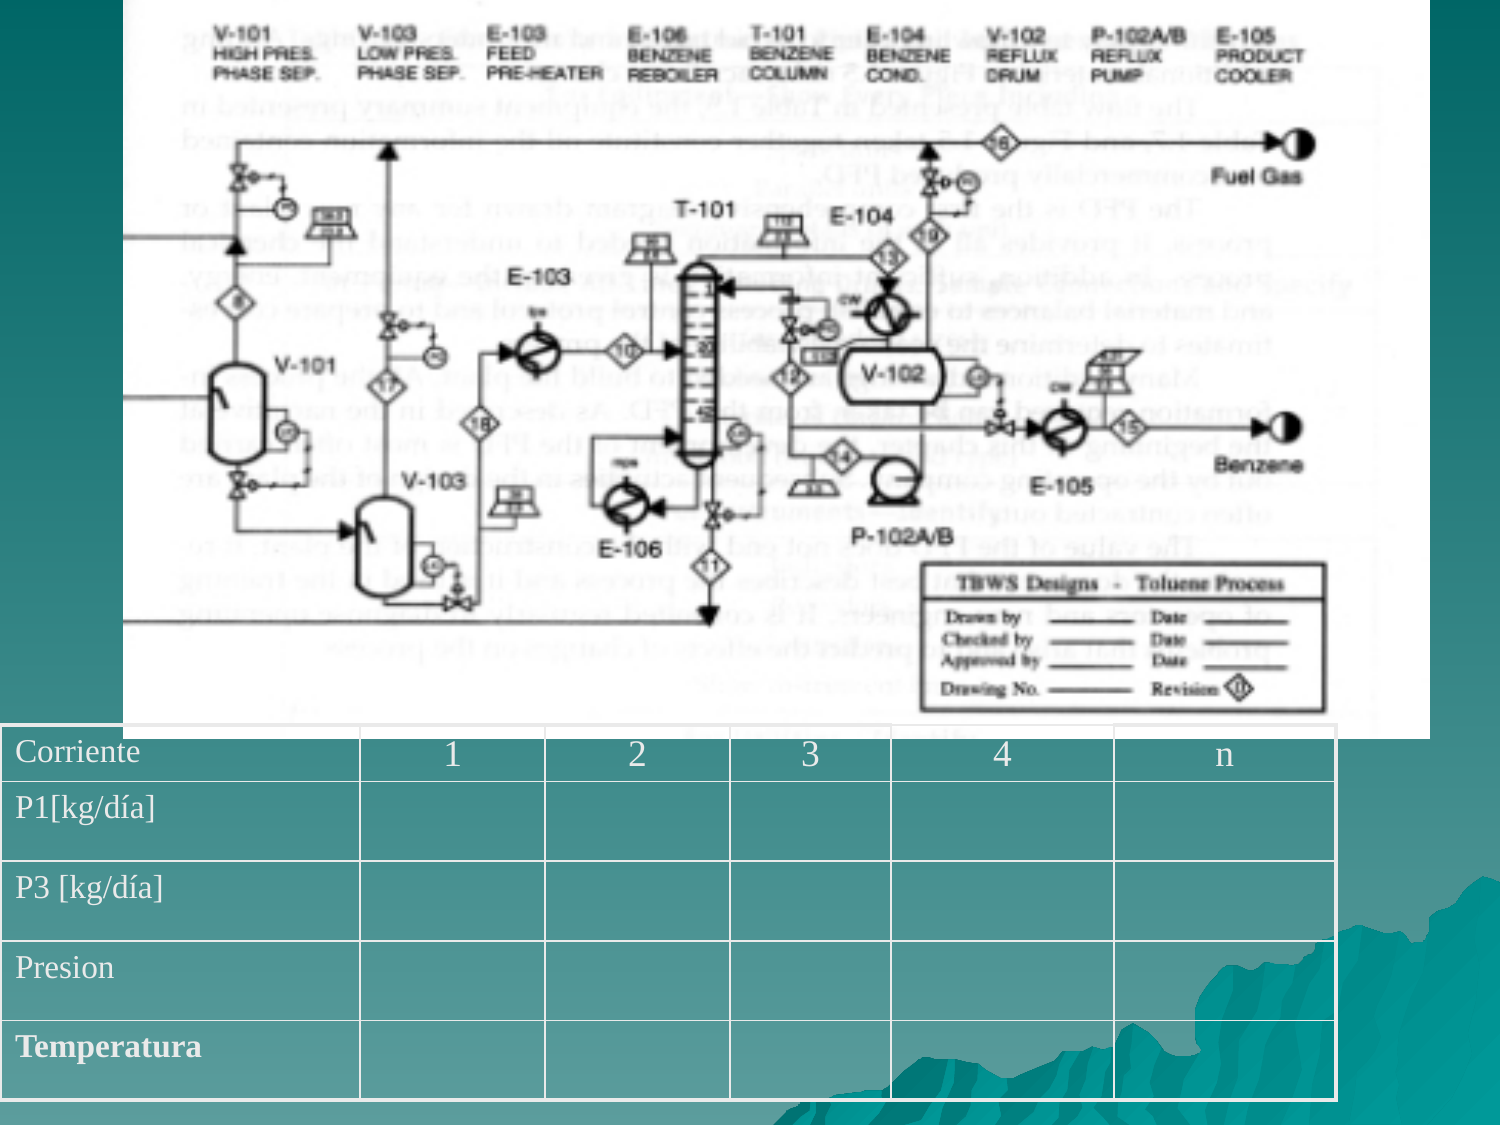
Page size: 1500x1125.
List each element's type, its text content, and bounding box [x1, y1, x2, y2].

table_cell P3 [kg/día] [2, 862, 359, 940]
table_cell [731, 1021, 890, 1098]
table_cell Temperatura [2, 1021, 359, 1098]
table_cell [546, 782, 729, 860]
table_cell [731, 942, 890, 1020]
table_header n [1115, 747, 1334, 781]
table_header 4 [892, 747, 1113, 781]
table_cell [546, 1021, 729, 1098]
table_cell [892, 942, 1113, 1020]
table_cell Presion [2, 942, 359, 1020]
table_cell [892, 1021, 1113, 1098]
table_cell [361, 862, 544, 940]
table_header 3 [731, 747, 890, 781]
table_header Corriente [2, 727, 359, 781]
table_cell [731, 782, 890, 860]
table_header 2 [546, 747, 729, 781]
table_cell [892, 862, 1113, 940]
table_cell [1115, 782, 1334, 860]
table_header 1 [361, 747, 544, 781]
table_cell [1115, 1021, 1334, 1098]
table_cell [361, 1021, 544, 1098]
table_cell [892, 782, 1113, 860]
table_cell [361, 782, 544, 860]
table_cell [546, 942, 729, 1020]
table_cell P1[kg/día] [2, 782, 359, 860]
table_cell [731, 862, 890, 940]
table_cell [1115, 942, 1334, 1020]
table_cell [546, 862, 729, 940]
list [123, 0, 1430, 739]
table_cell [361, 942, 544, 1020]
table_cell [1115, 862, 1334, 940]
